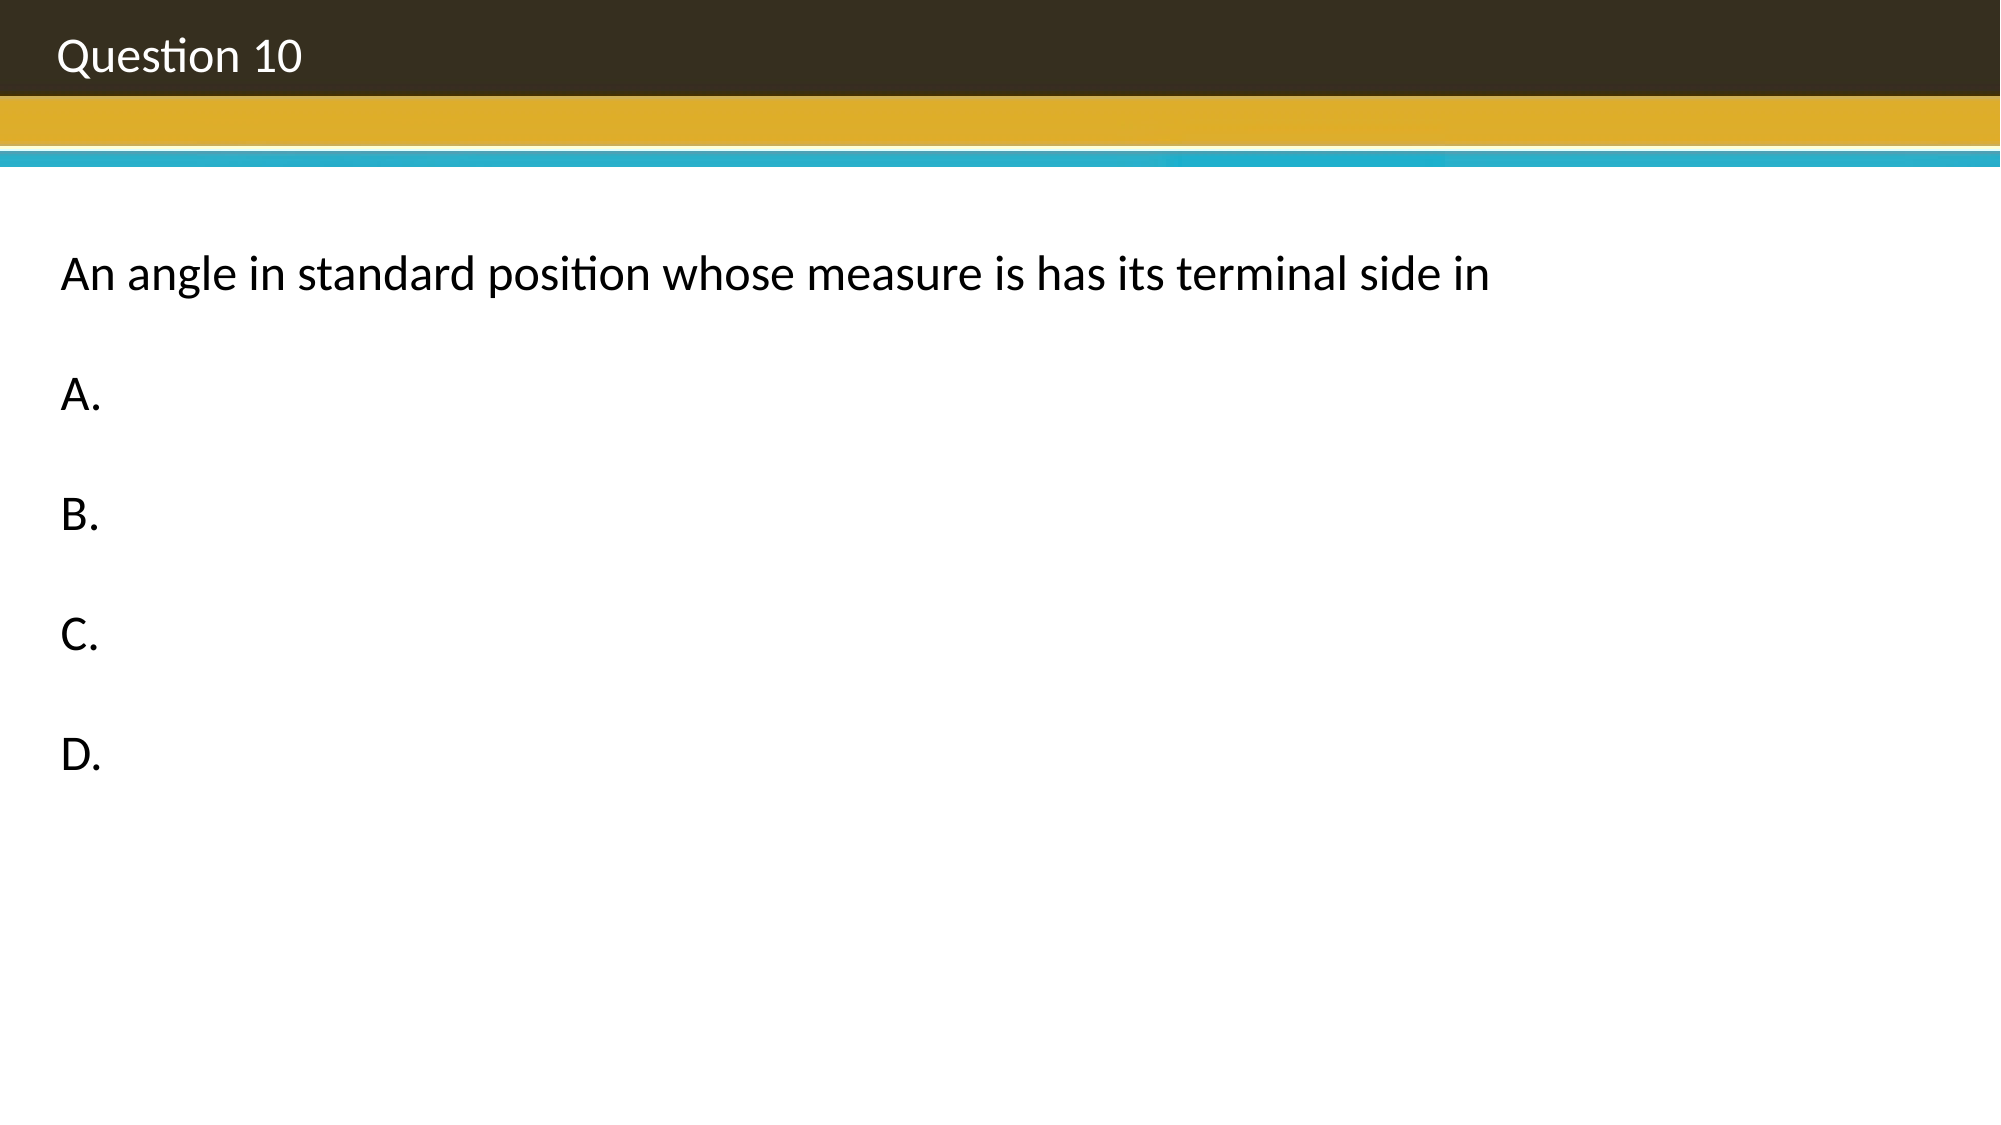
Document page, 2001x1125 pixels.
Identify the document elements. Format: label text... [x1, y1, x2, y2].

text_box Question 10 [41, 14, 318, 90]
picture [0, 0, 2000, 167]
